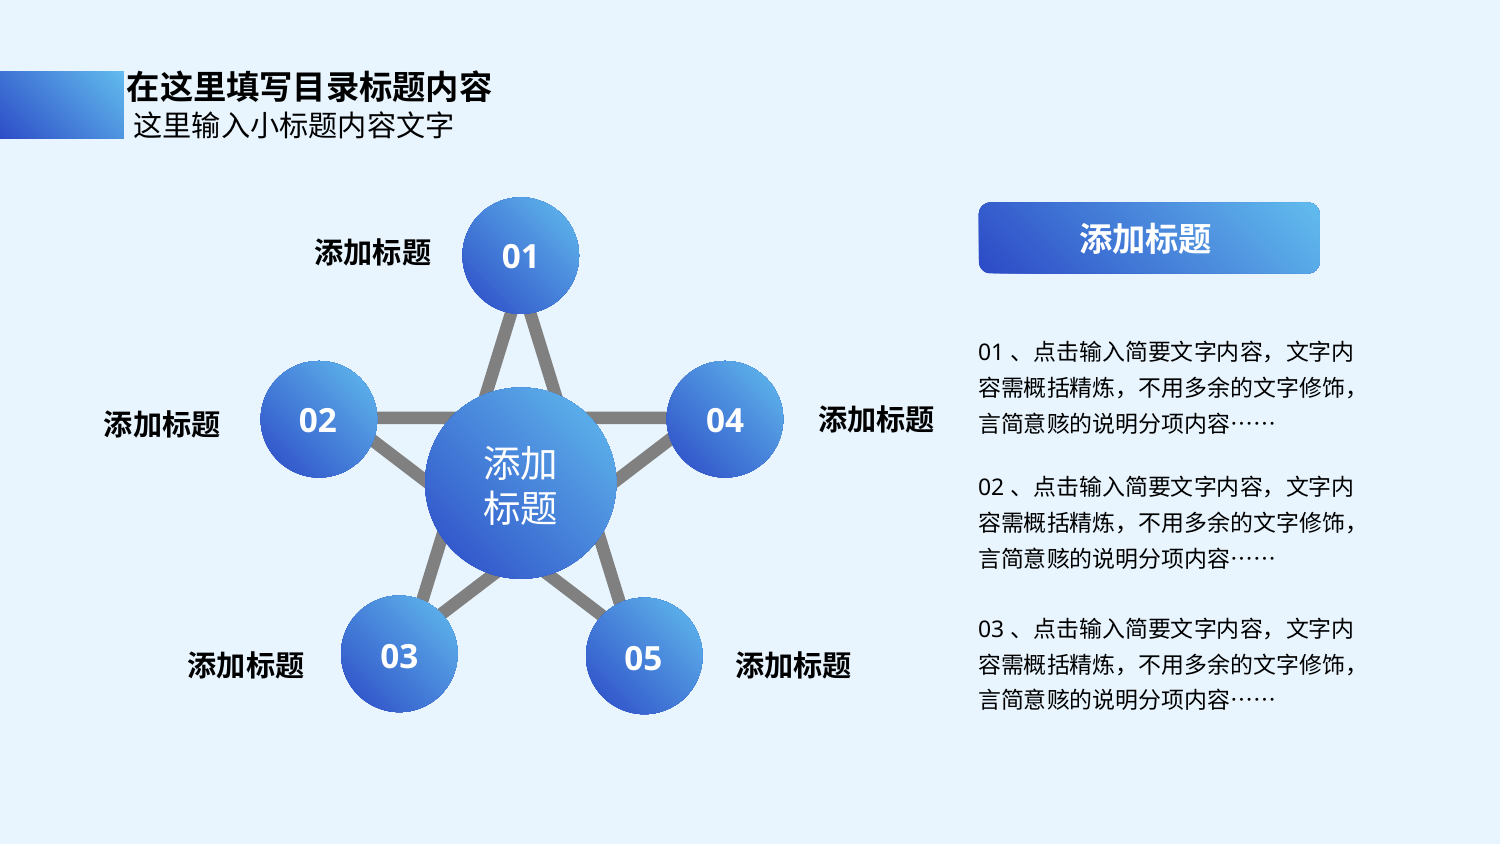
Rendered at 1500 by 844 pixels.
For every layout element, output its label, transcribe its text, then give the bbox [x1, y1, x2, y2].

text_box [621, 415, 669, 480]
text_box 添加标题 [719, 640, 867, 690]
text_box [562, 586, 621, 616]
text_box 02 [262, 399, 373, 440]
text_box [338, 593, 460, 715]
text_box [486, 315, 555, 385]
text_box 添加标题 [802, 393, 951, 444]
text_box 04 [669, 399, 780, 440]
text_box [460, 195, 582, 317]
text_box [421, 587, 479, 614]
text_box 这里输入小标题内容文字 [118, 99, 471, 150]
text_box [424, 387, 617, 579]
text_box [583, 595, 705, 717]
text_box 添加标题 [172, 640, 320, 690]
text_box 01 [465, 235, 576, 276]
text_box [374, 415, 419, 479]
text_box 添加标题 [88, 399, 237, 449]
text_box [978, 202, 1320, 274]
text_box [664, 358, 786, 480]
text_box 01、点击输入简要文字内容，文字内容需概括精炼，不用多余的文字修饰，言简意赅的说明分项内容…… [963, 322, 1377, 445]
text_box 02、点击输入简要文字内容，文字内容需概括精炼，不用多余的文字修饰，言简意赅的说明分项内容…… [963, 457, 1377, 580]
text_box 03、点击输入简要文字内容，文字内容需概括精炼，不用多余的文字修饰，言简意赅的说明分项内容…… [963, 598, 1377, 721]
text_box [258, 358, 380, 480]
text_box 05 [588, 636, 699, 677]
text_box [0, 69, 118, 140]
text_box 添加标题 [299, 226, 447, 277]
text_box 在这里填写目录标题内容 [112, 59, 538, 114]
text_box 03 [344, 635, 455, 676]
